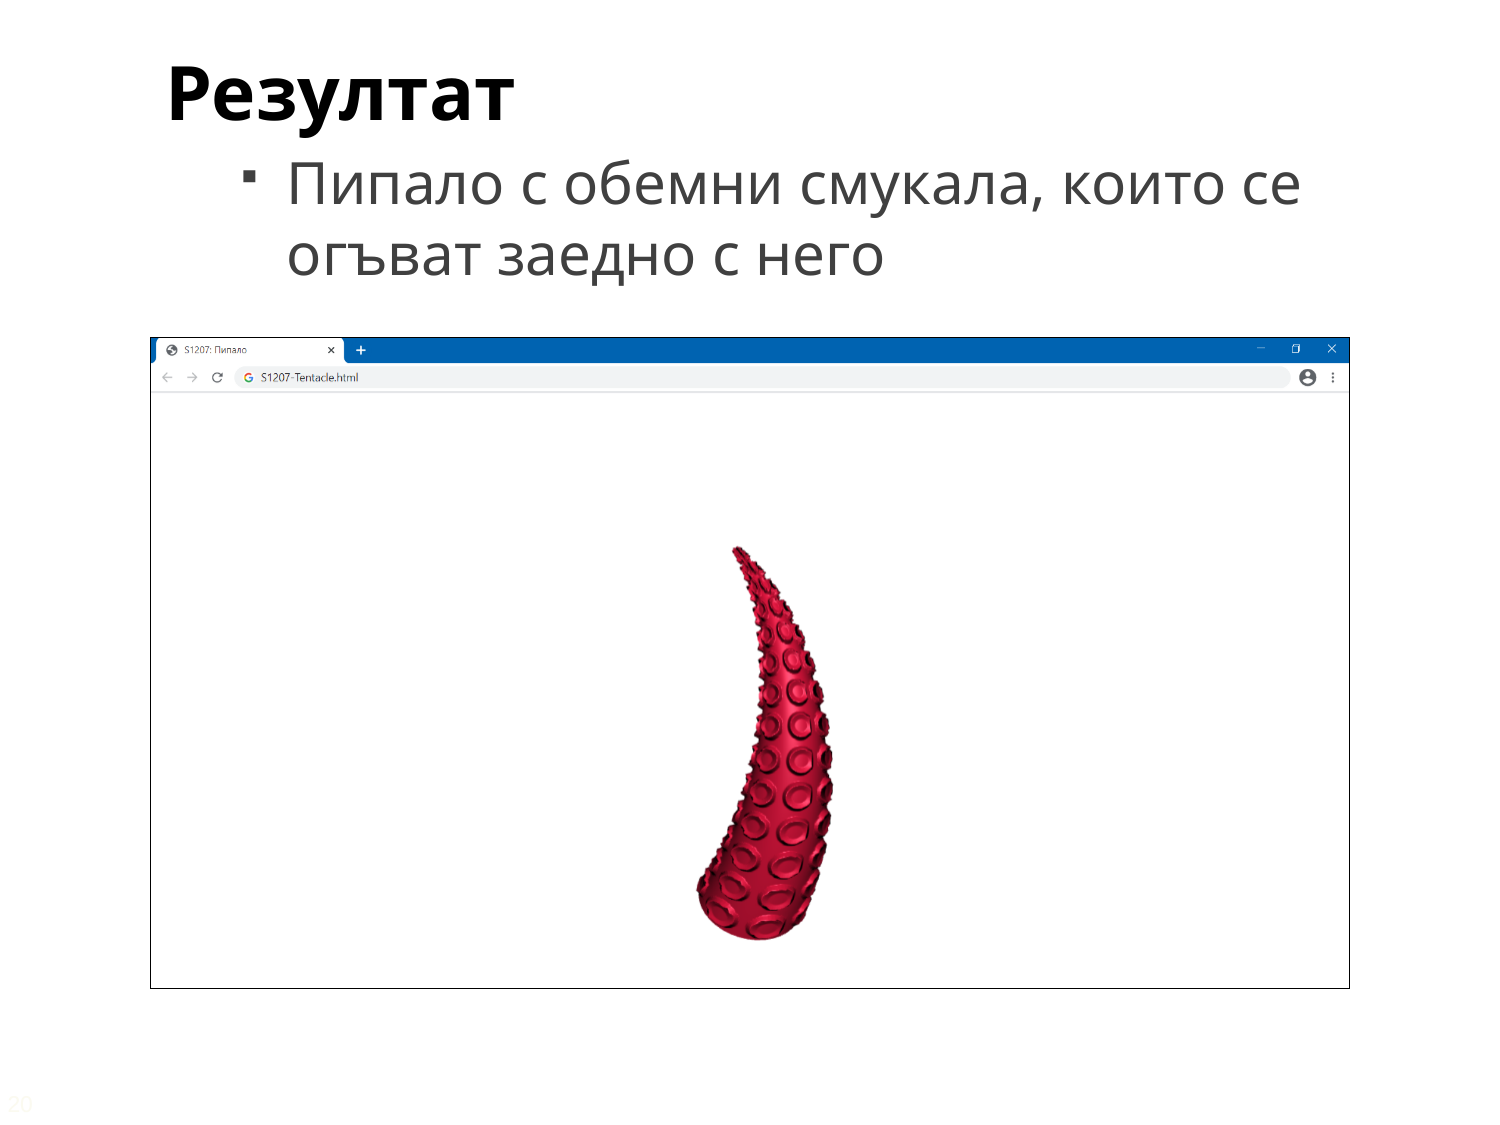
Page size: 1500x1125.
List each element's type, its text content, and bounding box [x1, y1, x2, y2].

list Резултат Пипало с обемни смукала, които се огъват заедно с него [150, 37, 1488, 1113]
picture [149, 337, 1351, 989]
